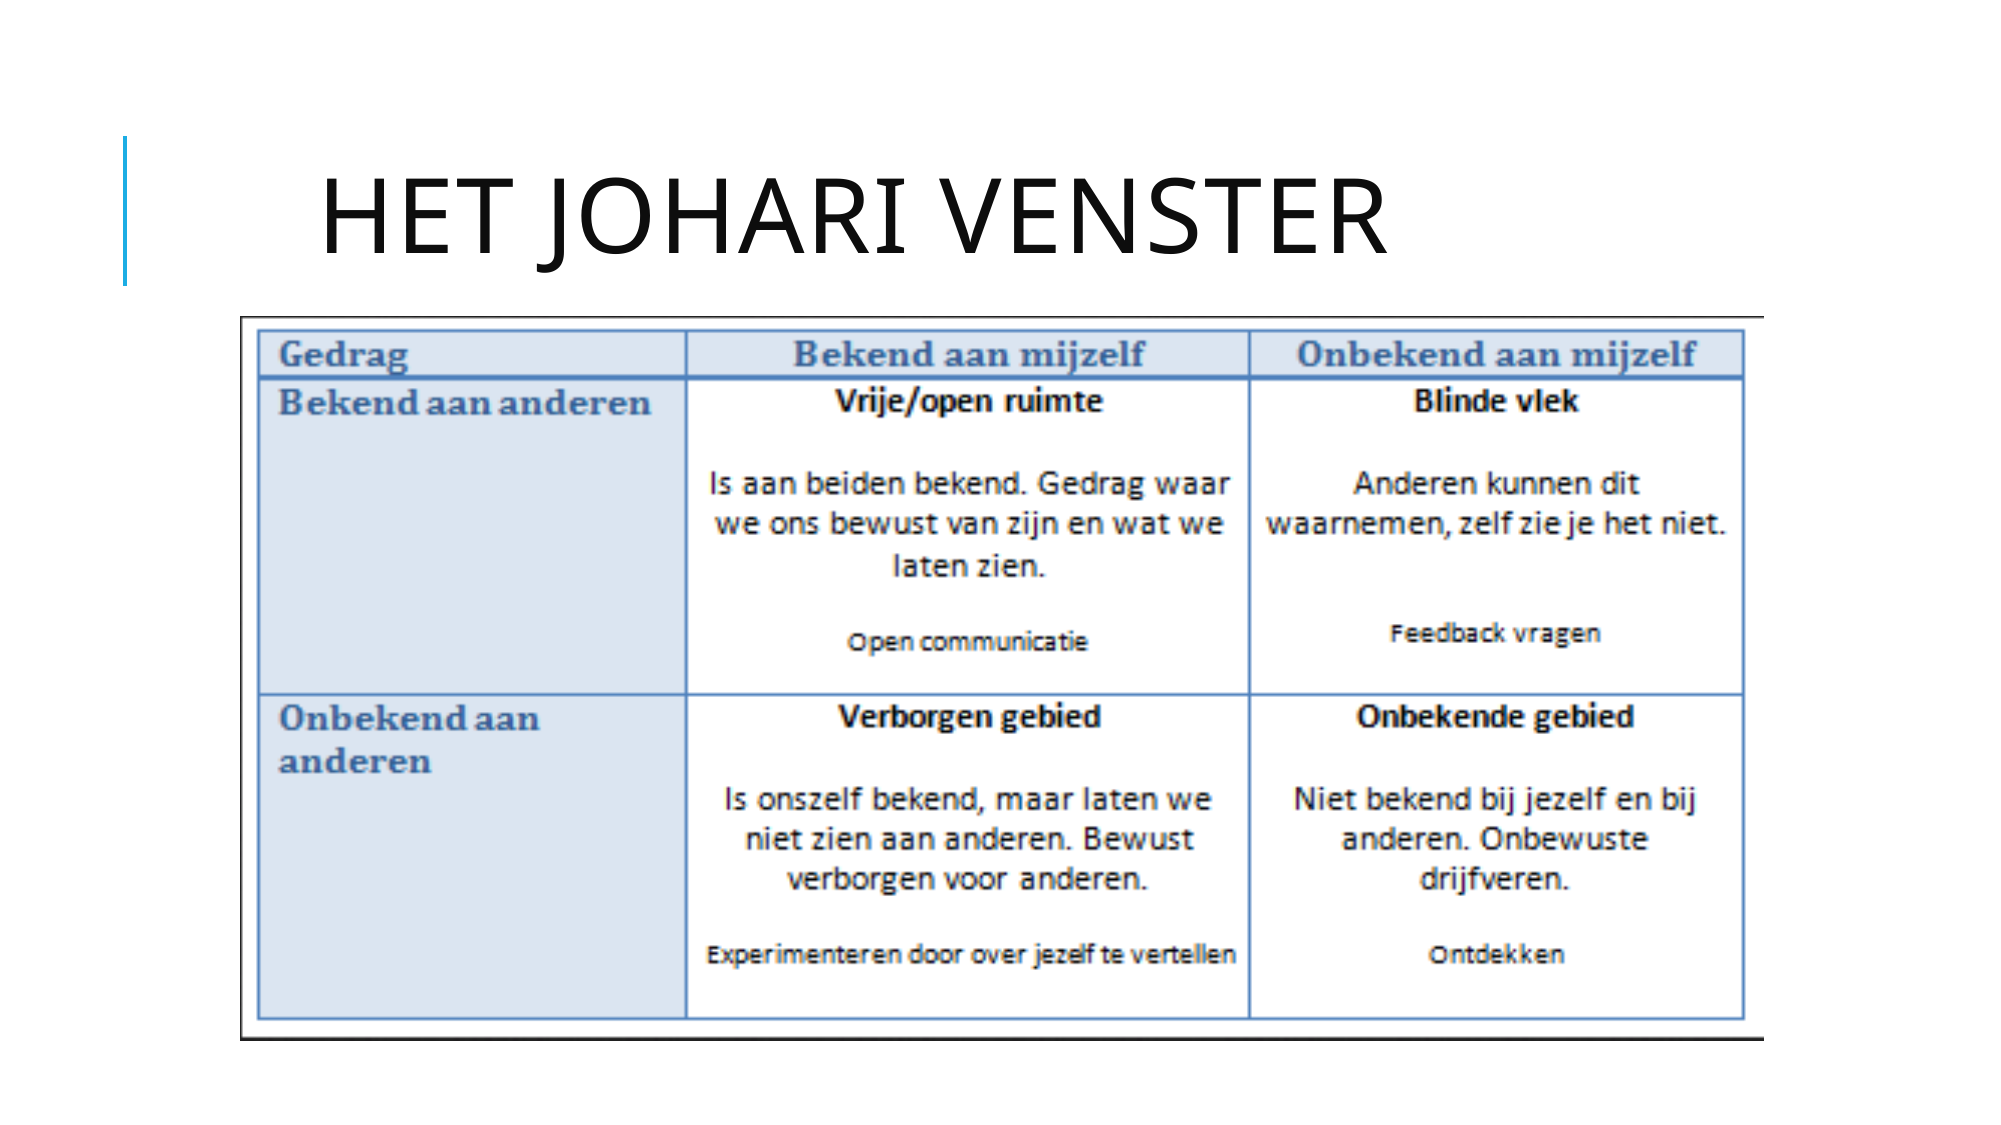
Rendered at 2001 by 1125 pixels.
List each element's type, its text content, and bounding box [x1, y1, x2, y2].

title Het Johari venster [302, 161, 1788, 288]
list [239, 316, 1764, 1041]
